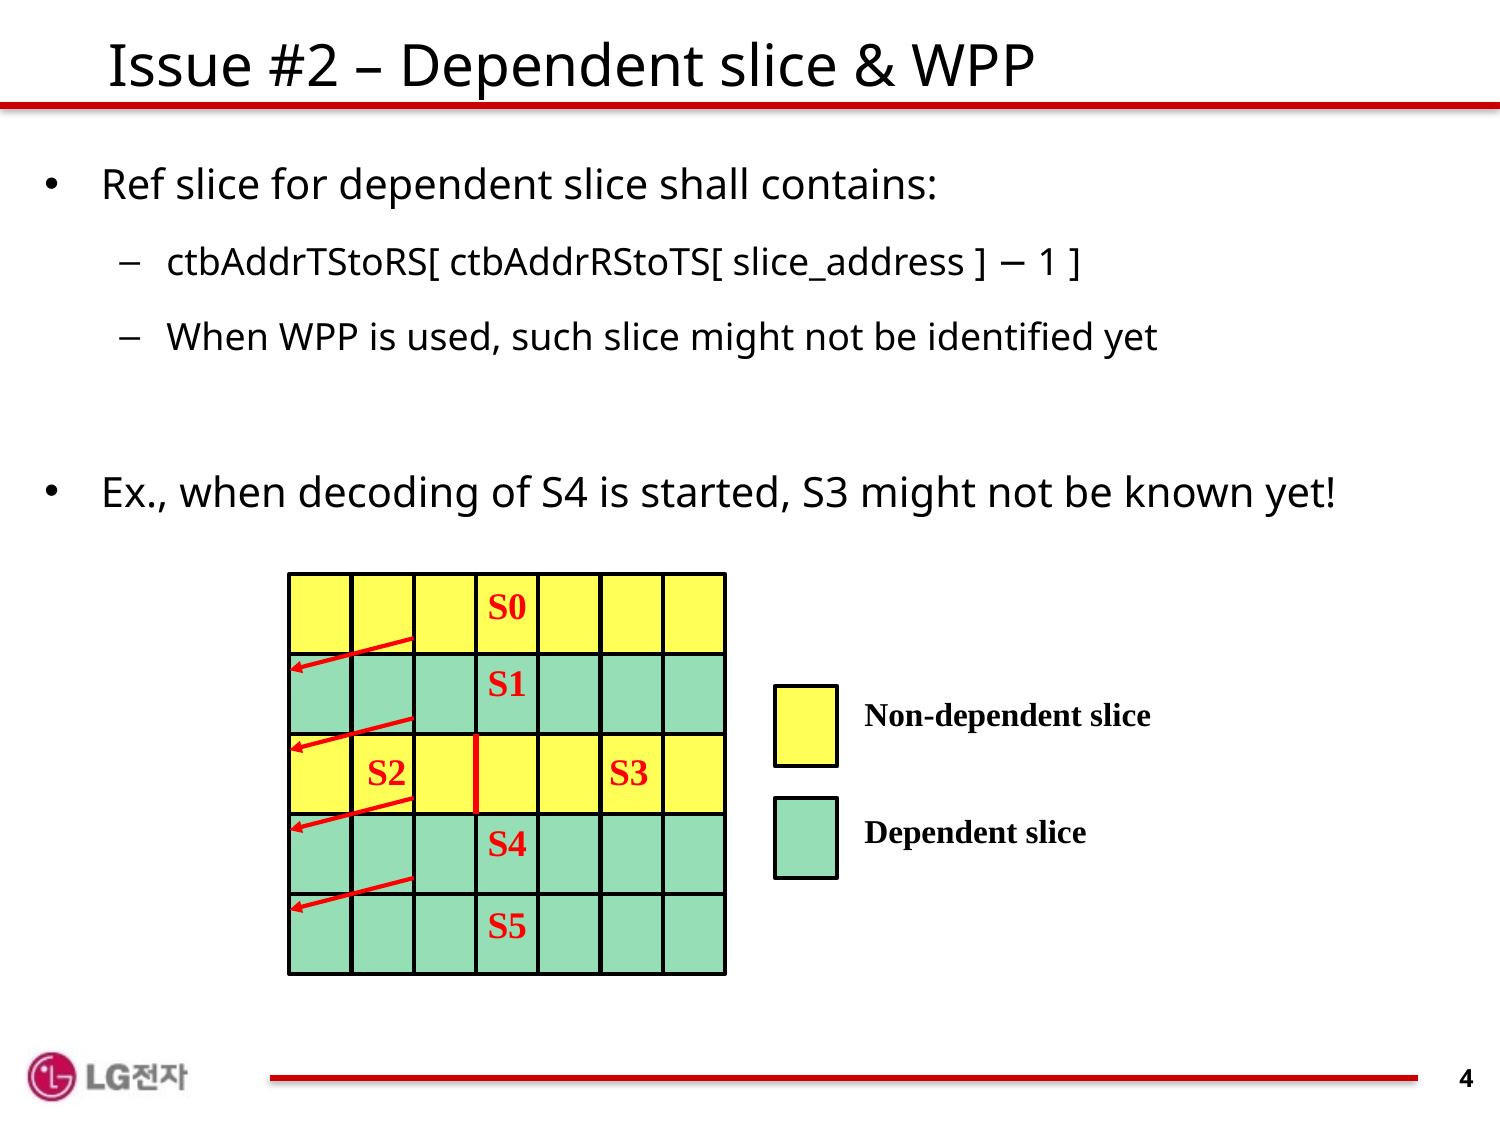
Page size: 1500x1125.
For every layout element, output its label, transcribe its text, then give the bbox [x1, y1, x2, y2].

list Ref slice for dependent slice shall contains: ctbAddrTStoRS[ ctbAddrRStoTS[ slice_address ] − 1 ] When WPP is used, such slice might not be identified yet Ex., when decoding of S4 is started, S3 might not be known yet! [29, 125, 1412, 551]
picture [0, 1037, 249, 1125]
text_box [288, 574, 1211, 977]
title Issue #2 – Dependent slice & WPP [93, 32, 1471, 94]
slide_number 4 [1417, 1054, 1489, 1114]
